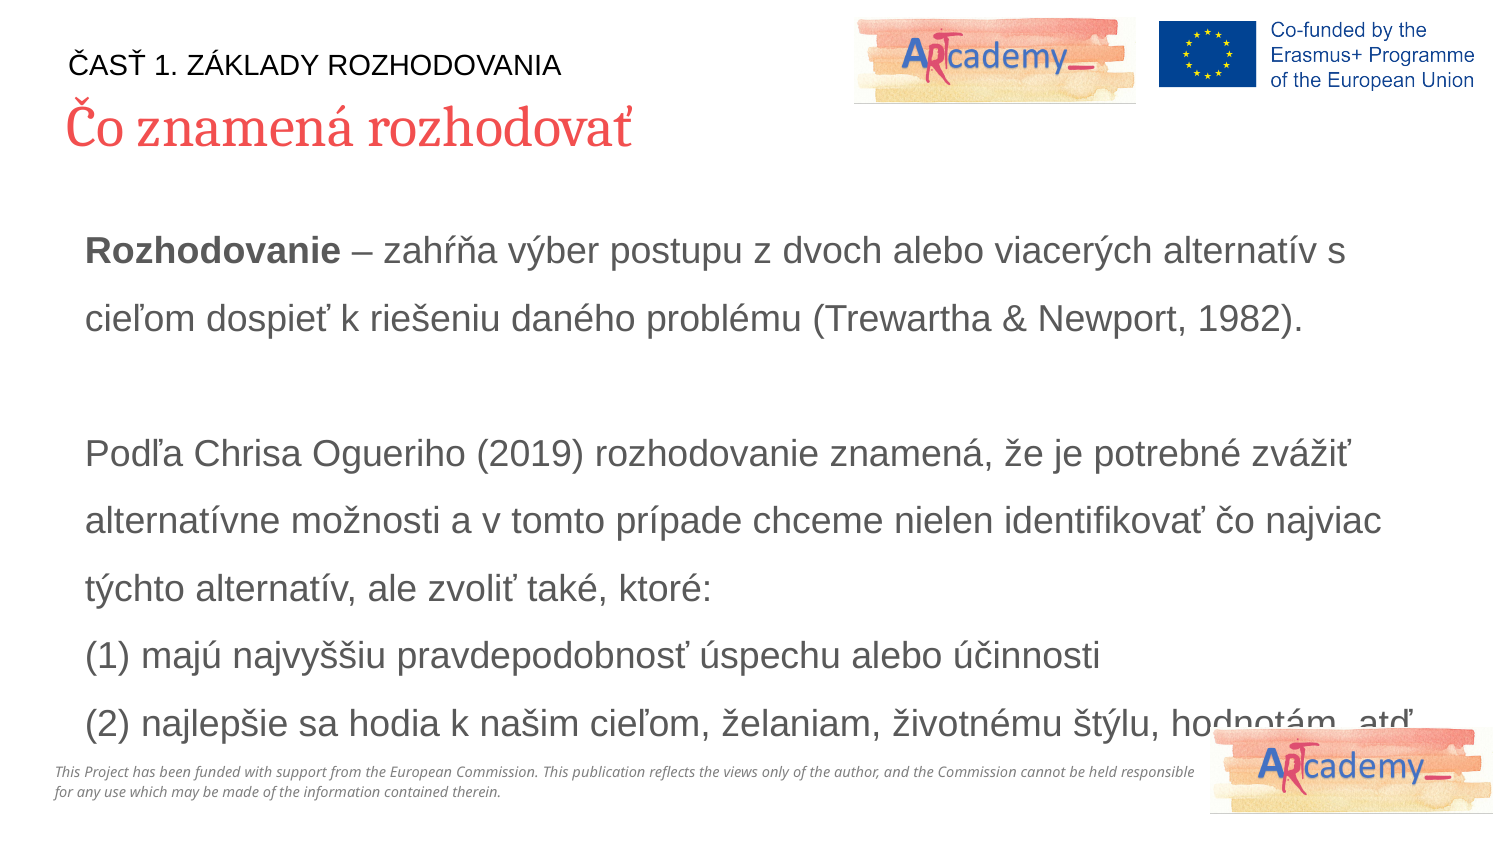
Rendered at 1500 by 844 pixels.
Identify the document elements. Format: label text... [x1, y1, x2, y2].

text_box This Project has been funded with support from the European Commission. This publication reflects the views only of the author, and the Commission cannot be held responsible for any use which may be made of the information contained therein. [39, 754, 1205, 799]
list Rozhodovanie – zahŕňa výber postupu z dvoch alebo viacerých alternatív s cieľom dospieť k riešeniu daného problému (Trewartha & Newport, 1982). Podľa Chrisa Ogueriho (2019) rozhodovanie znamená, že je potrebné zvážiť alternatívne možnosti a v tomto prípade chceme nielen identifikovať čo najviac týchto alternatív, ale zvoliť také, ktoré: majú najvyššiu pravdepodobnosť úspechu alebo účinnosti najlepšie sa hodia k našim cieľom, želaniam, životnému štýlu, hodnotám, atď. [51, 189, 1449, 750]
picture [1210, 709, 1493, 844]
picture [1158, 21, 1474, 91]
title Čo znamená rozhodovať [51, 72, 1449, 167]
text_box ČASŤ 1. ZÁKLADY ROZHODOVANIA [53, 39, 770, 89]
picture [854, 0, 1137, 134]
